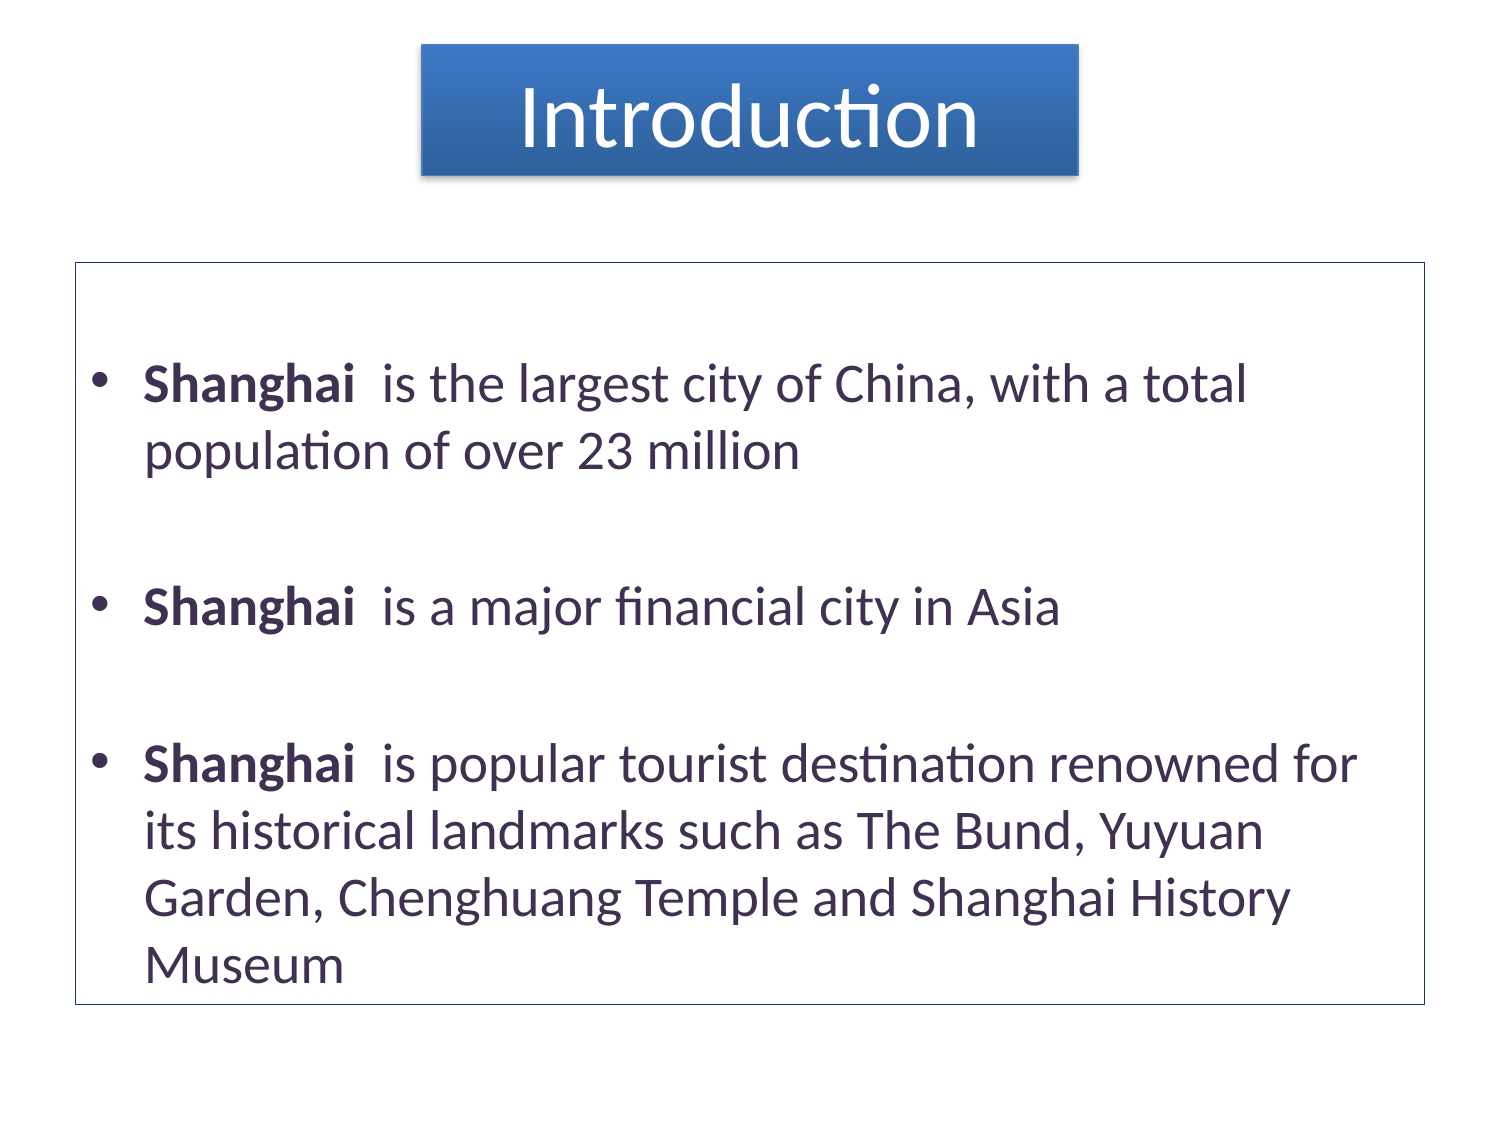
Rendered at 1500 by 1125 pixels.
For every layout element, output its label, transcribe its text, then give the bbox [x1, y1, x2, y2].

list Shanghai is the largest city of China, with a total population of over 23 million Shanghai is a major financial city in Asia Shanghai is popular tourist destination renowned for its historical landmarks such as The Bund, Yuyuan Garden, Chenghuang Temple and Shanghai History Museum [75, 262, 1425, 1005]
text_box Introduction [421, 44, 1079, 176]
